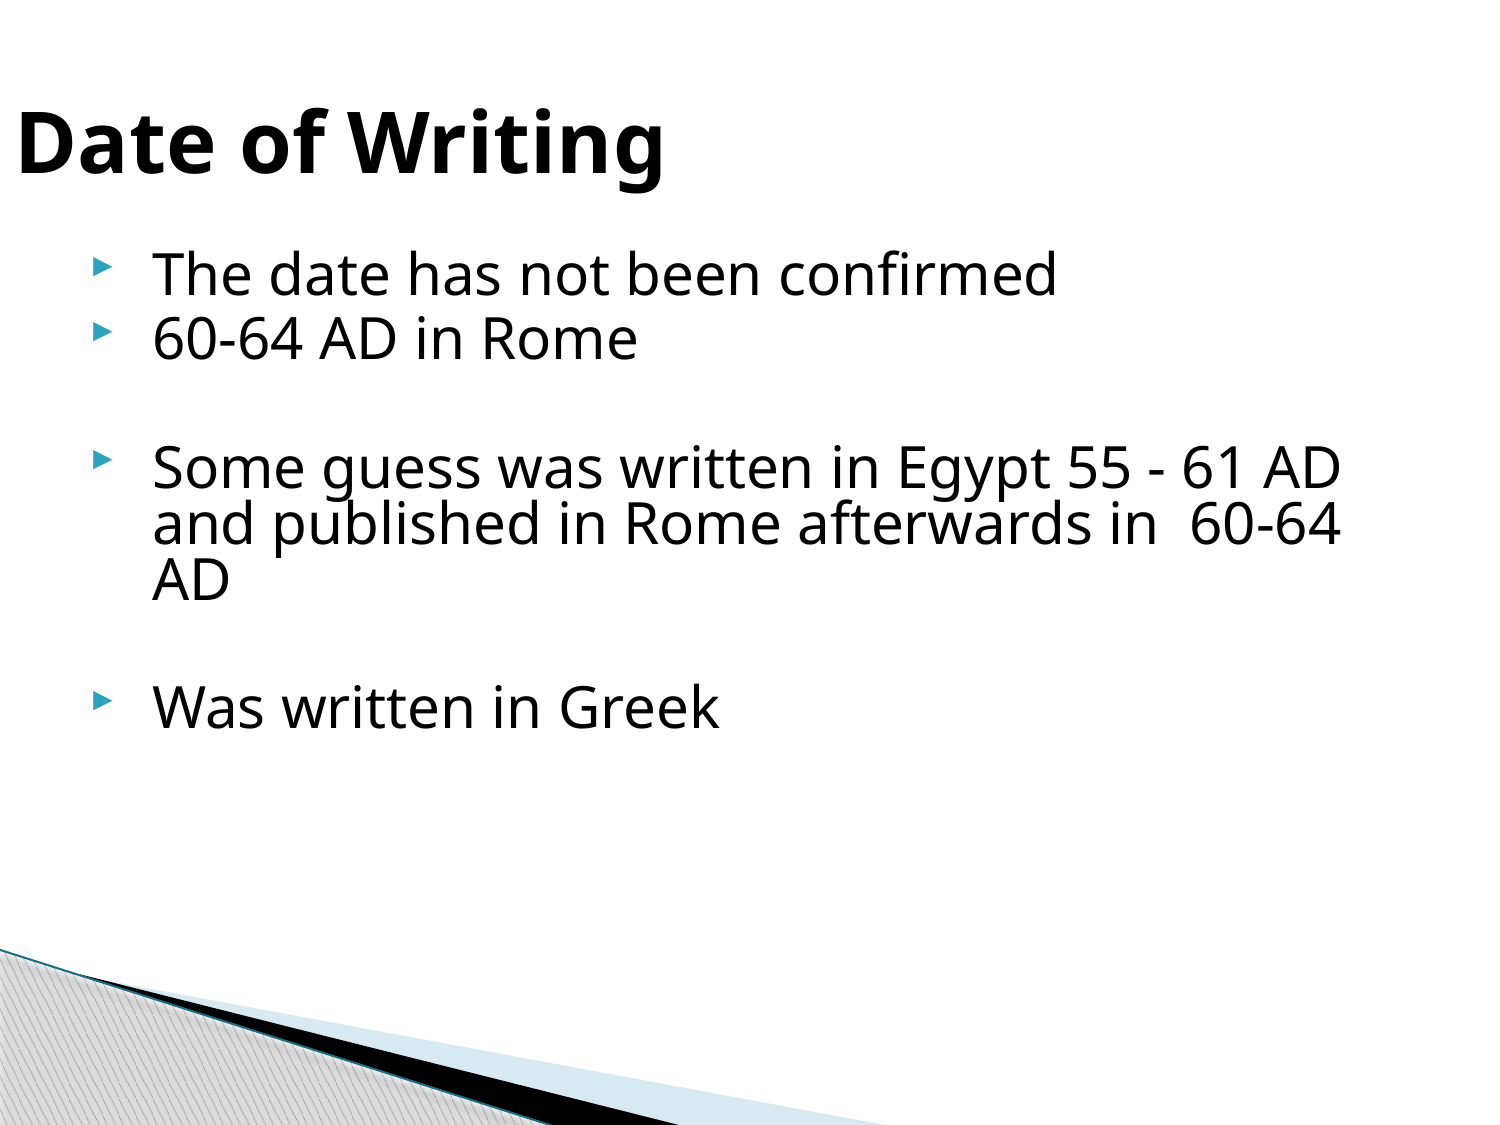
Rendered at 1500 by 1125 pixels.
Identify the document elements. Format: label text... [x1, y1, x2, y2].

title Date of Writing [0, 45, 1425, 233]
list The date has not been confirmed 60-64 AD in Rome Some guess was written in Egypt 55 - 61 AD and published in Rome afterwards in 60-64 AD Was written in Greek [75, 243, 1425, 986]
